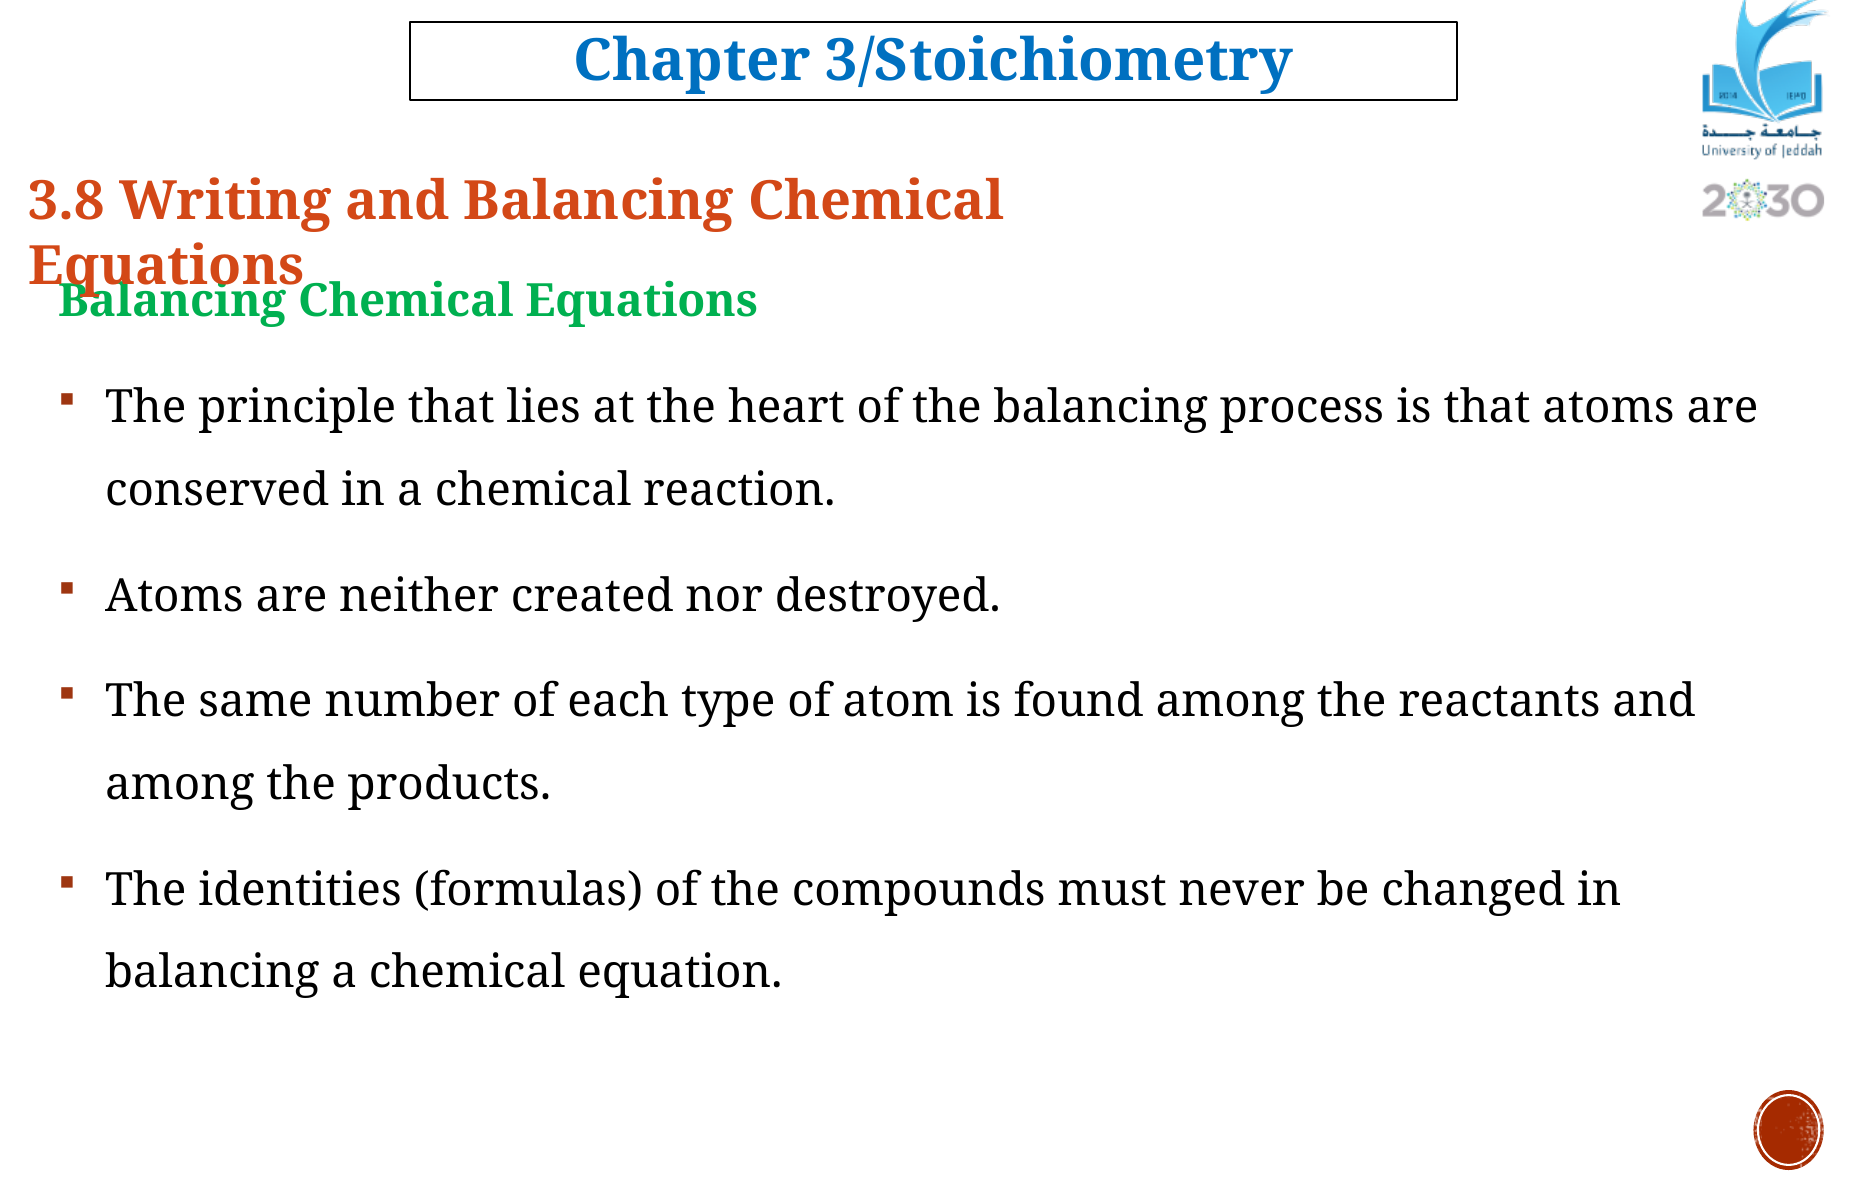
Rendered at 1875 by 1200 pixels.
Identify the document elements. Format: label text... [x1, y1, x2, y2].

picture [1681, 0, 1846, 227]
text_box 3.8 Writing and Balancing Chemical Equations [13, 157, 1203, 304]
text_box Chapter 3/Stoichiometry [409, 21, 1458, 101]
list Balancing Chemical Equations The principle that lies at the heart of the balancing process is that atoms are conserved in a chemical reaction. Atoms are neither created nor destroyed. The same number of each type of atom is found among the reactants and among the products. The identities (formulas) of the compounds must never be changed in balancing a chemical equation. [43, 269, 1846, 1176]
